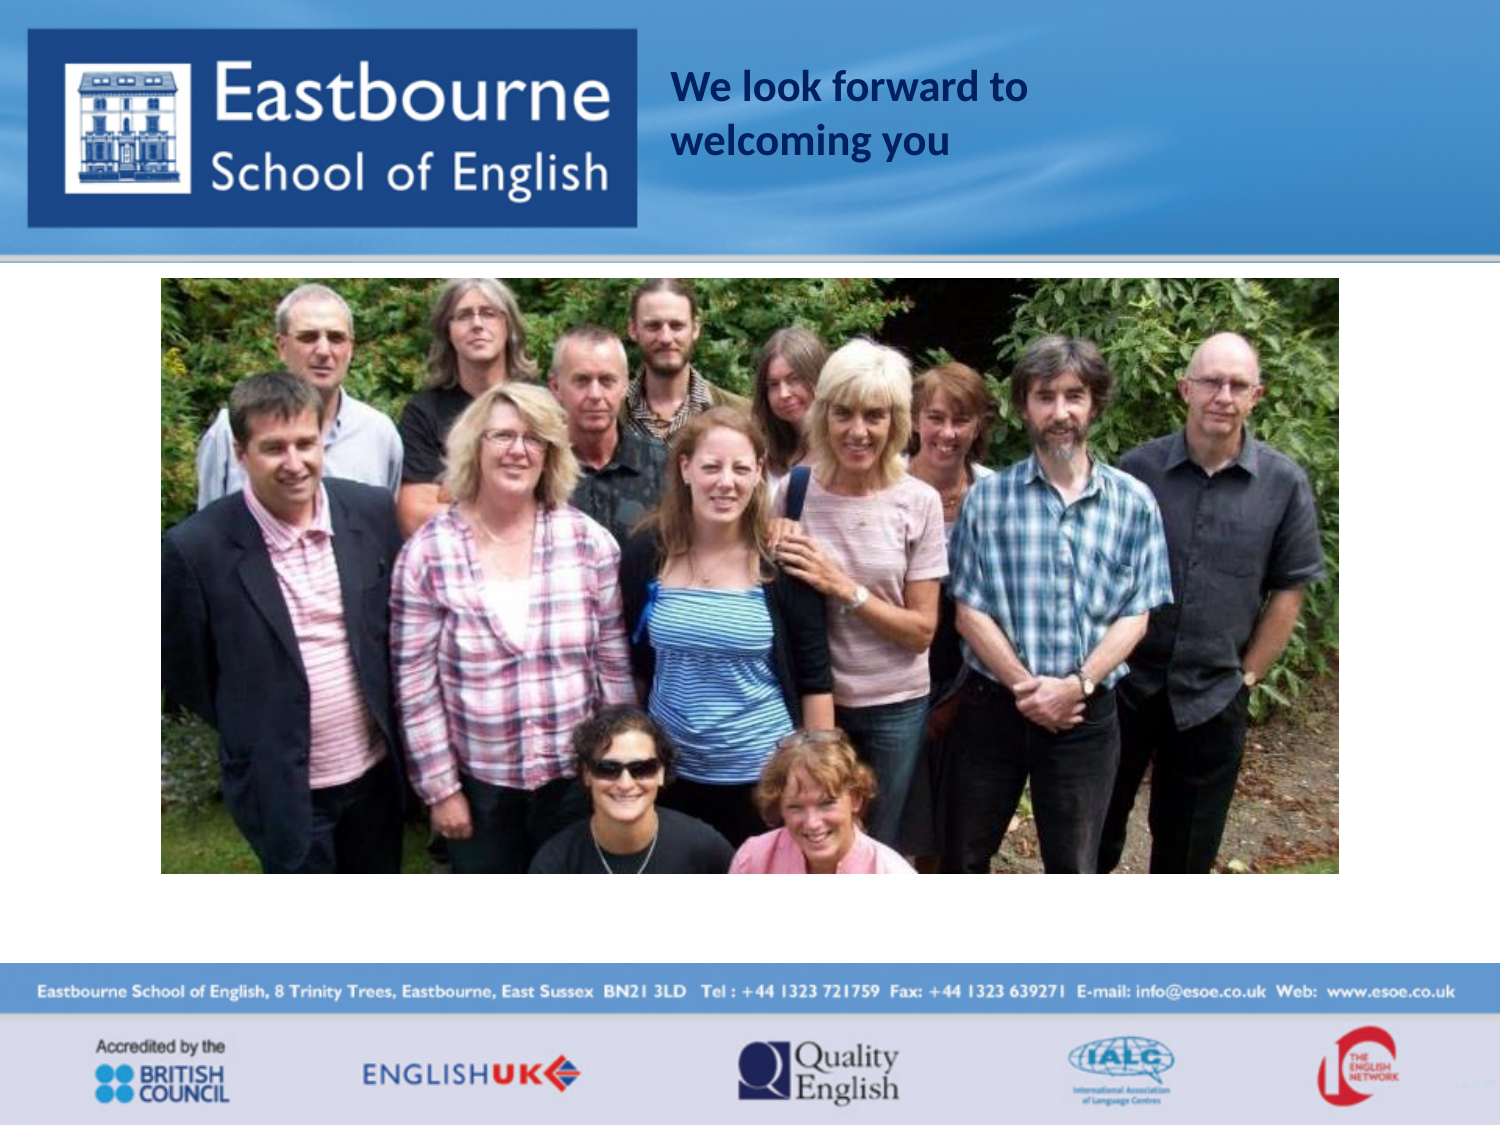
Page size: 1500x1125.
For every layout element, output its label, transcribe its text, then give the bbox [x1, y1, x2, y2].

picture [0, 963, 1500, 1125]
picture [161, 278, 1339, 874]
picture [0, 0, 1500, 263]
title We look forward to welcoming you [655, 49, 1459, 228]
